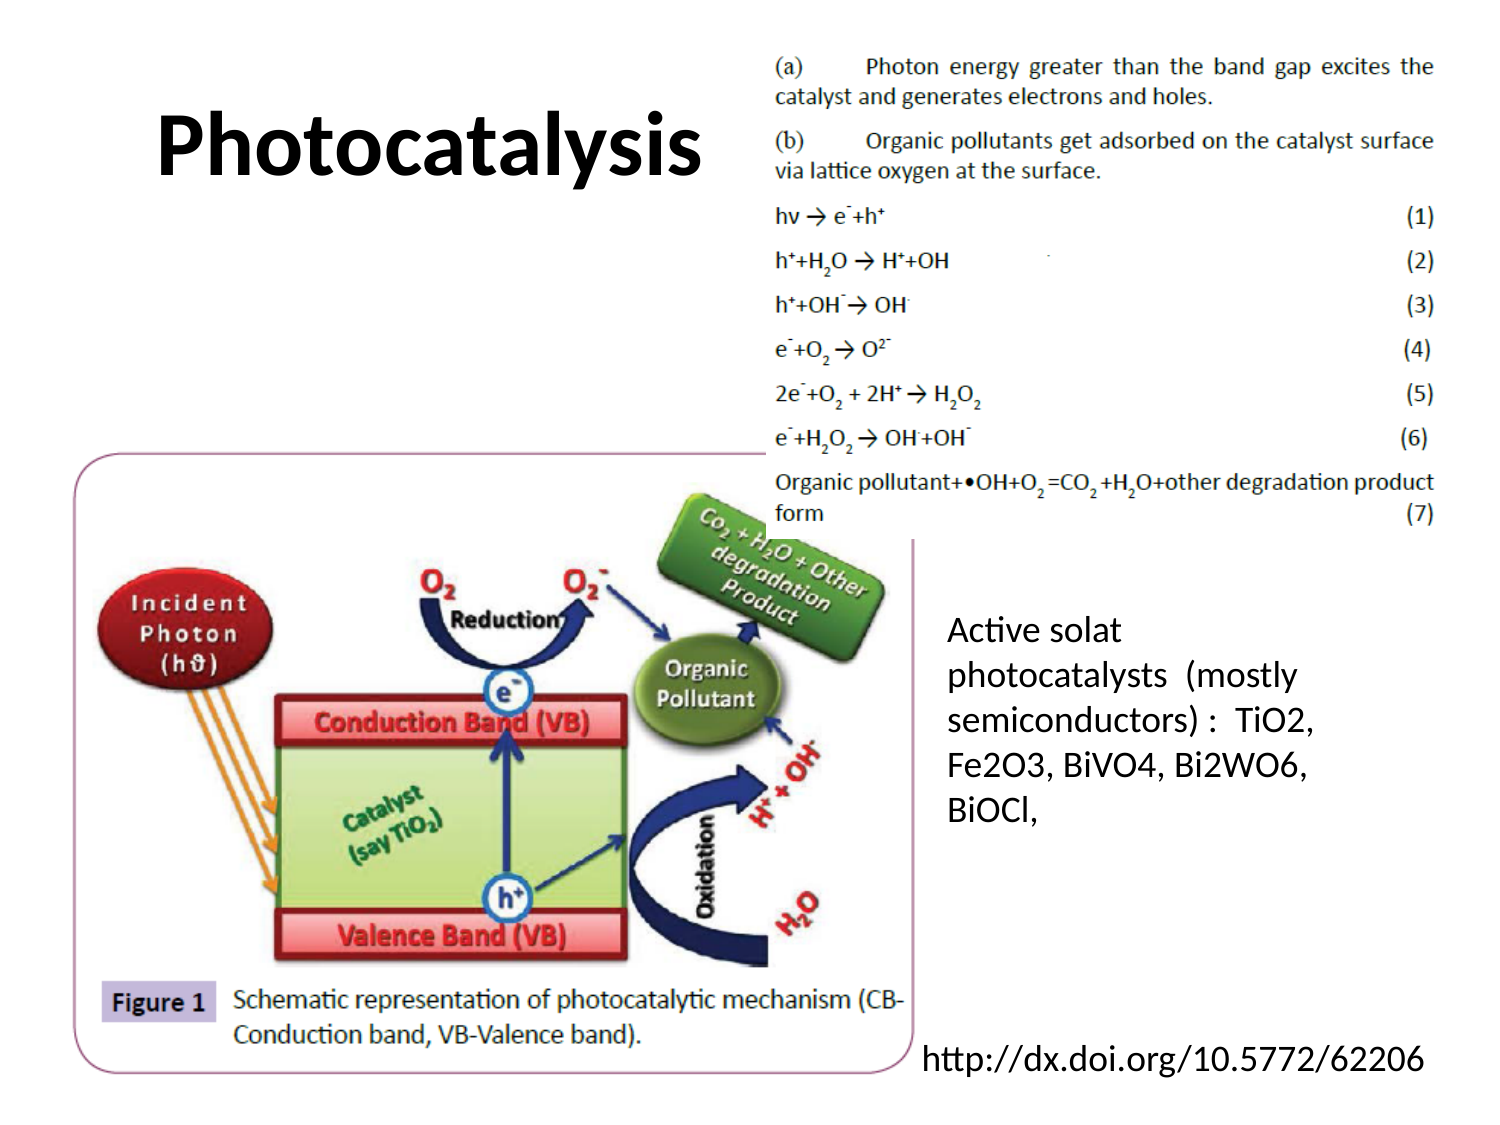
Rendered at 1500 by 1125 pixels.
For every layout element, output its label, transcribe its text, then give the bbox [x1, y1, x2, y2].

text_box http://dx.doi.org/10.5772/62206 [938, 1026, 1441, 1087]
title Photocatalysis [75, 45, 761, 233]
text_box Active solat photocatalysts (mostly semiconductors) : TiO2, Fe2O3, BiVO4, Bi2WO6, BiOCl, [938, 597, 1365, 838]
picture [64, 42, 1466, 1088]
